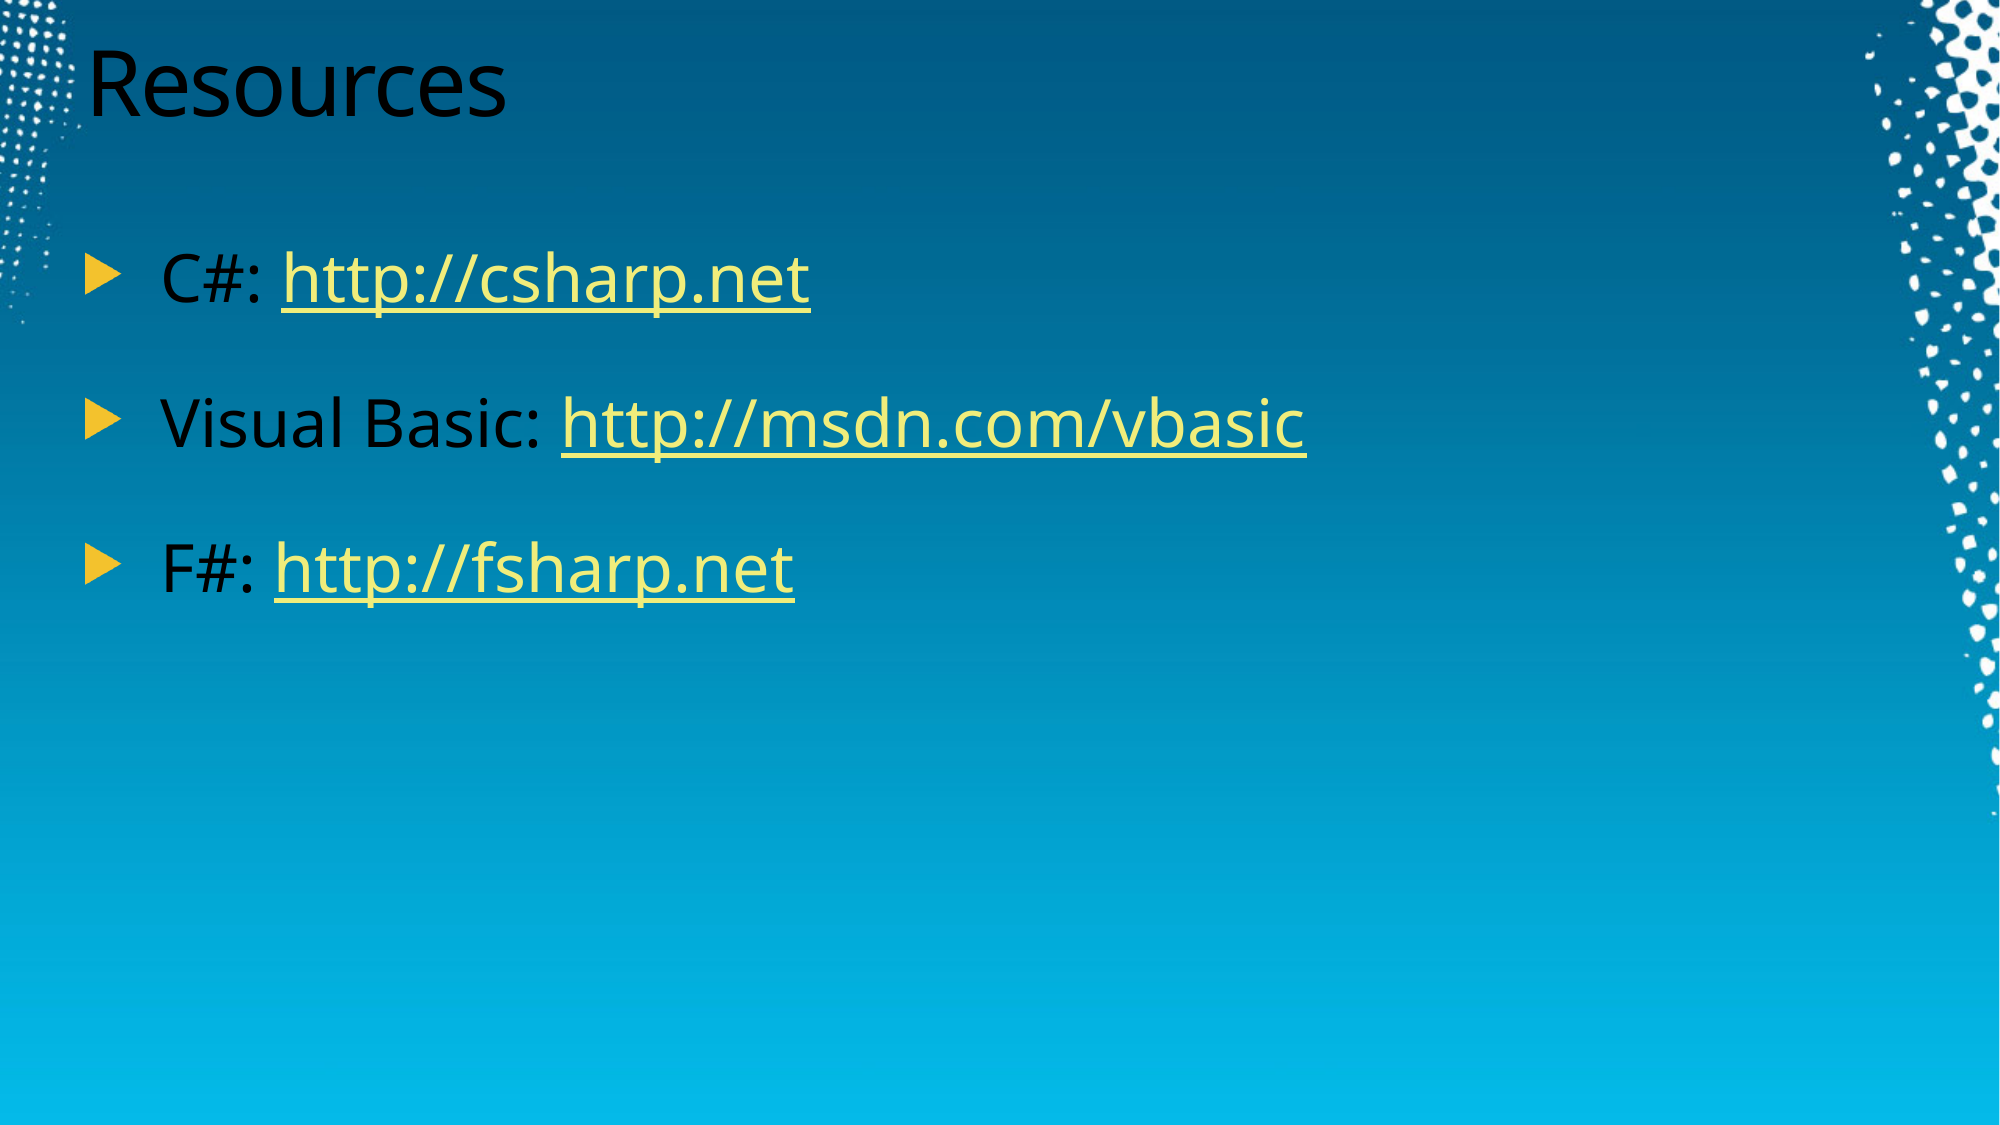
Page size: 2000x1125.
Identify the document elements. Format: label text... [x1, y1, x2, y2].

picture [1978, 517, 1987, 527]
picture [1973, 368, 1982, 380]
picture [1980, 460, 1987, 469]
picture [1925, 87, 1941, 99]
picture [18, 0, 29, 6]
picture [1921, 0, 1934, 8]
picture [1942, 465, 1958, 483]
picture [1928, 399, 1939, 415]
picture [30, 14, 40, 23]
picture [18, 13, 26, 19]
picture [55, 62, 62, 69]
picture [1983, 404, 1992, 414]
picture [1955, 557, 1965, 573]
picture [1979, 657, 1995, 676]
picture [1935, 379, 1948, 391]
picture [1926, 344, 1939, 358]
picture [1919, 367, 1930, 378]
picture [1968, 481, 1978, 492]
picture [1948, 413, 1958, 424]
picture [9, 84, 15, 91]
picture [1988, 547, 2000, 561]
picture [6, 97, 12, 105]
picture [26, 57, 34, 68]
picture [1995, 582, 2000, 595]
picture [33, 116, 40, 124]
picture [1969, 625, 1985, 642]
picture [1952, 502, 1967, 516]
picture [1963, 278, 1976, 291]
picture [34, 101, 43, 111]
picture [13, 41, 25, 49]
picture [38, 74, 47, 80]
picture [1958, 445, 1968, 460]
picture [1920, 257, 1932, 264]
picture [1991, 747, 2000, 765]
picture [1972, 312, 1985, 322]
picture [1946, 525, 1956, 533]
picture [58, 32, 66, 41]
picture [42, 31, 53, 39]
picture [1957, 187, 1971, 200]
picture [3, 10, 11, 18]
picture [33, 88, 42, 97]
picture [1981, 604, 2000, 620]
picture [1972, 570, 1986, 583]
picture [43, 42, 49, 53]
picture [0, 24, 9, 33]
list C#: http://csharp.net Visual Basic: http://msdn.com/vbasic F#: http://fsharp.net [85, 237, 1914, 729]
picture [1984, 349, 1992, 357]
picture [1945, 213, 1955, 220]
picture [16, 22, 23, 34]
picture [41, 59, 48, 67]
picture [1991, 637, 2000, 652]
picture [86, 544, 119, 583]
picture [1992, 438, 2000, 448]
picture [1914, 308, 1929, 326]
picture [1938, 122, 1950, 133]
picture [1974, 683, 1985, 694]
picture [1970, 426, 1980, 436]
picture [24, 72, 32, 79]
picture [10, 69, 17, 78]
picture [86, 254, 119, 293]
picture [1898, 188, 1912, 198]
picture [1988, 691, 2000, 709]
picture [56, 47, 64, 55]
picture [1935, 431, 1946, 449]
picture [0, 40, 9, 45]
picture [31, 131, 37, 138]
picture [1955, 246, 1965, 256]
picture [1935, 0, 2000, 306]
title Resources [85, 37, 1914, 138]
picture [47, 0, 57, 10]
picture [1929, 27, 1945, 45]
picture [1914, 274, 1920, 291]
picture [1932, 235, 1943, 241]
picture [1994, 382, 2000, 391]
picture [1982, 714, 1993, 729]
picture [54, 76, 60, 83]
picture [16, 143, 21, 151]
picture [1889, 152, 1901, 166]
picture [1963, 335, 1972, 344]
picture [11, 55, 21, 64]
picture [1953, 301, 1962, 312]
picture [45, 16, 55, 24]
picture [1925, 141, 1935, 155]
picture [1922, 200, 1934, 207]
picture [1914, 164, 1923, 177]
picture [1930, 291, 1941, 297]
picture [1935, 177, 1945, 189]
picture [1892, 212, 1902, 216]
picture [17, 129, 23, 136]
picture [1963, 589, 1976, 607]
picture [33, 0, 42, 10]
picture [1963, 535, 1977, 550]
picture [1960, 392, 1970, 403]
picture [1942, 269, 1953, 276]
picture [1911, 223, 1918, 230]
picture [1941, 324, 1952, 332]
picture [0, 155, 5, 163]
picture [1993, 321, 2000, 339]
picture [29, 27, 38, 38]
picture [1990, 492, 2000, 505]
picture [1950, 359, 1960, 366]
picture [86, 399, 119, 438]
picture [28, 42, 36, 53]
picture [1915, 109, 1924, 119]
picture [1946, 155, 1961, 167]
